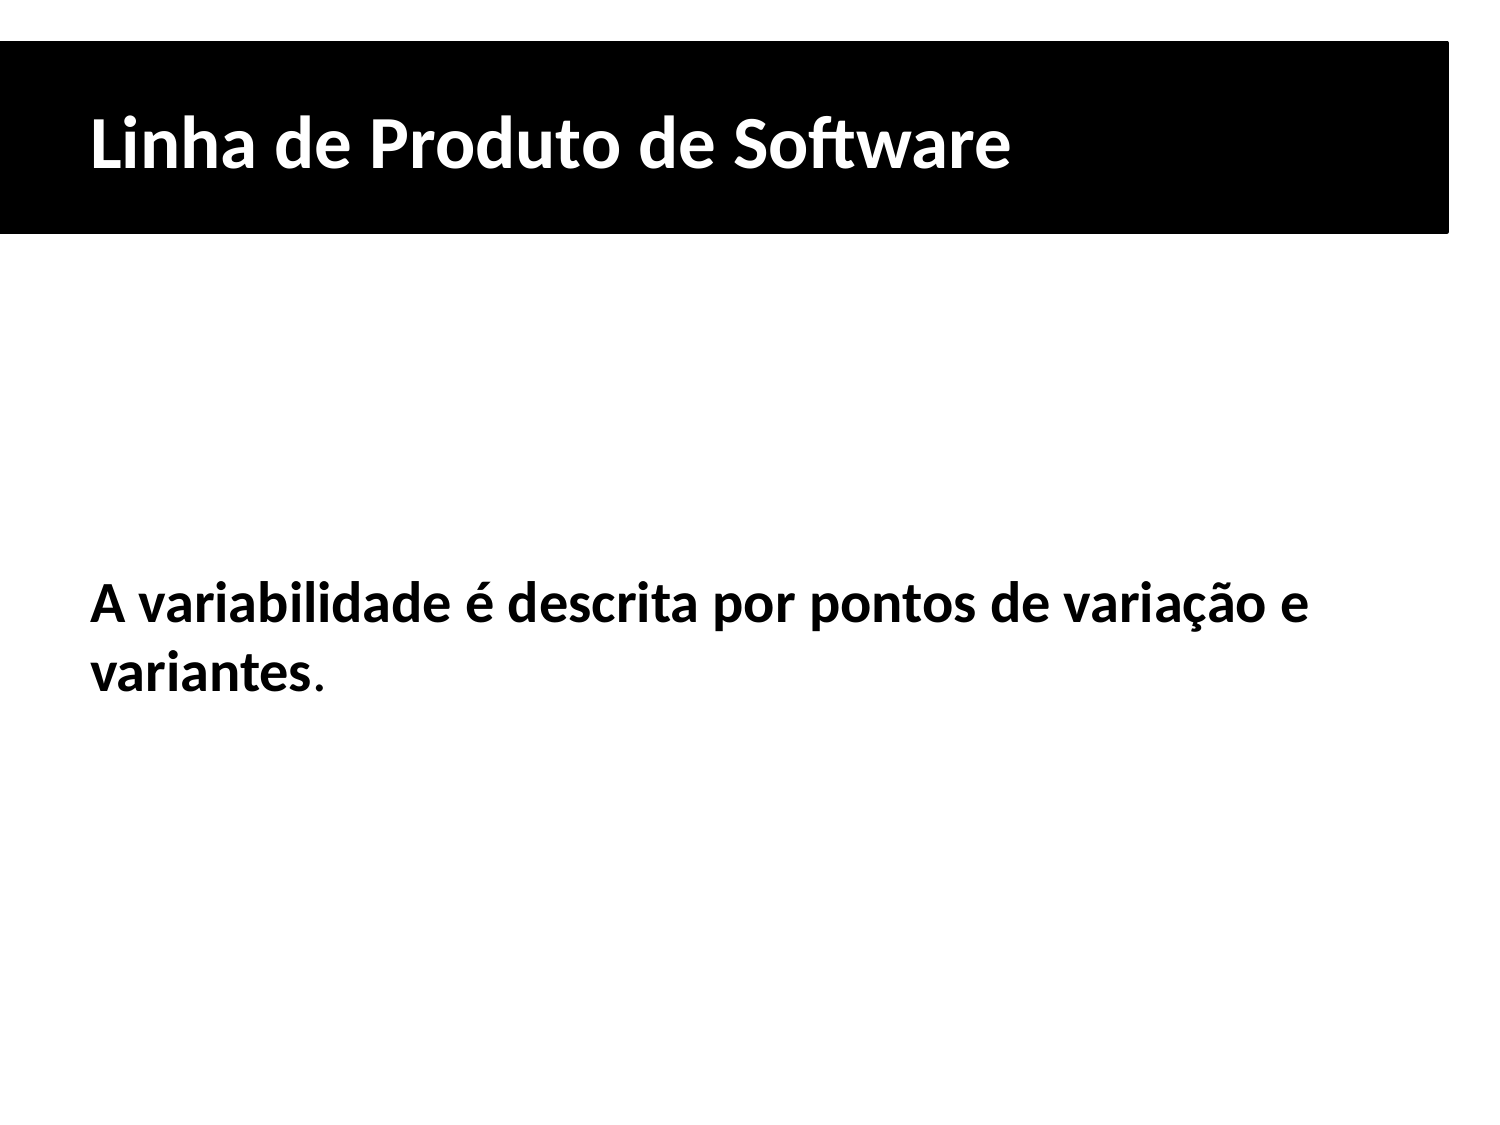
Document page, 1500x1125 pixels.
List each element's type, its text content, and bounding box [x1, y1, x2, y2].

text_box [0, 41, 1449, 234]
title Linha de Produto de Software [75, 45, 1425, 233]
list A variabilidade é descrita por pontos de variação e variantes. [75, 262, 1425, 1005]
